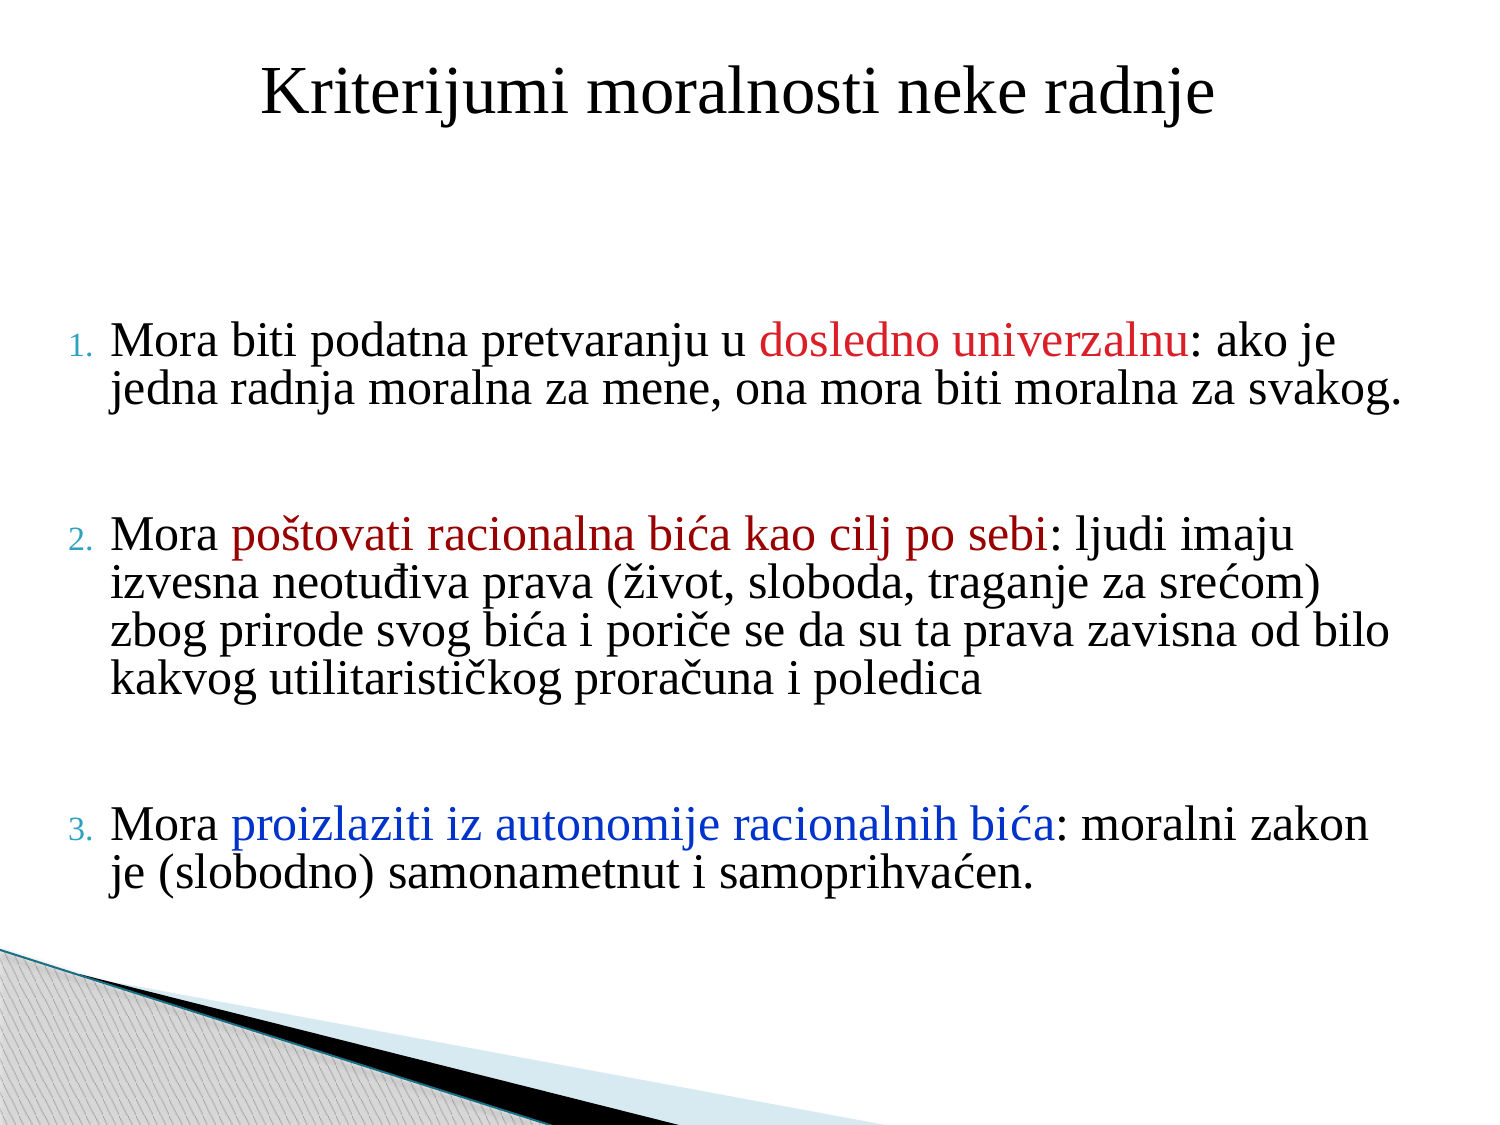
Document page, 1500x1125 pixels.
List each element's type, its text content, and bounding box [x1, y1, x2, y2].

list Kriterijumi moralnosti neke radnje Mora biti podatna pretvaranju u dosledno univerzalnu: ako je jedna radnja moralna za mene, ona mora biti moralna za svakog. Mora poštovati racionalna bića kao cilj po sebi: ljudi imaju izvesna neotuđiva prava (život, sloboda, traganje za srećom) zbog prirode svog bića i poriče se da su ta prava zavisna od bilo kakvog utilitarističkog proračuna i poledica Mora proizlaziti iz autonomije racionalnih bića: moralni zakon je (slobodno) samonametnut i samoprihvaćen. [34, 46, 1426, 1044]
